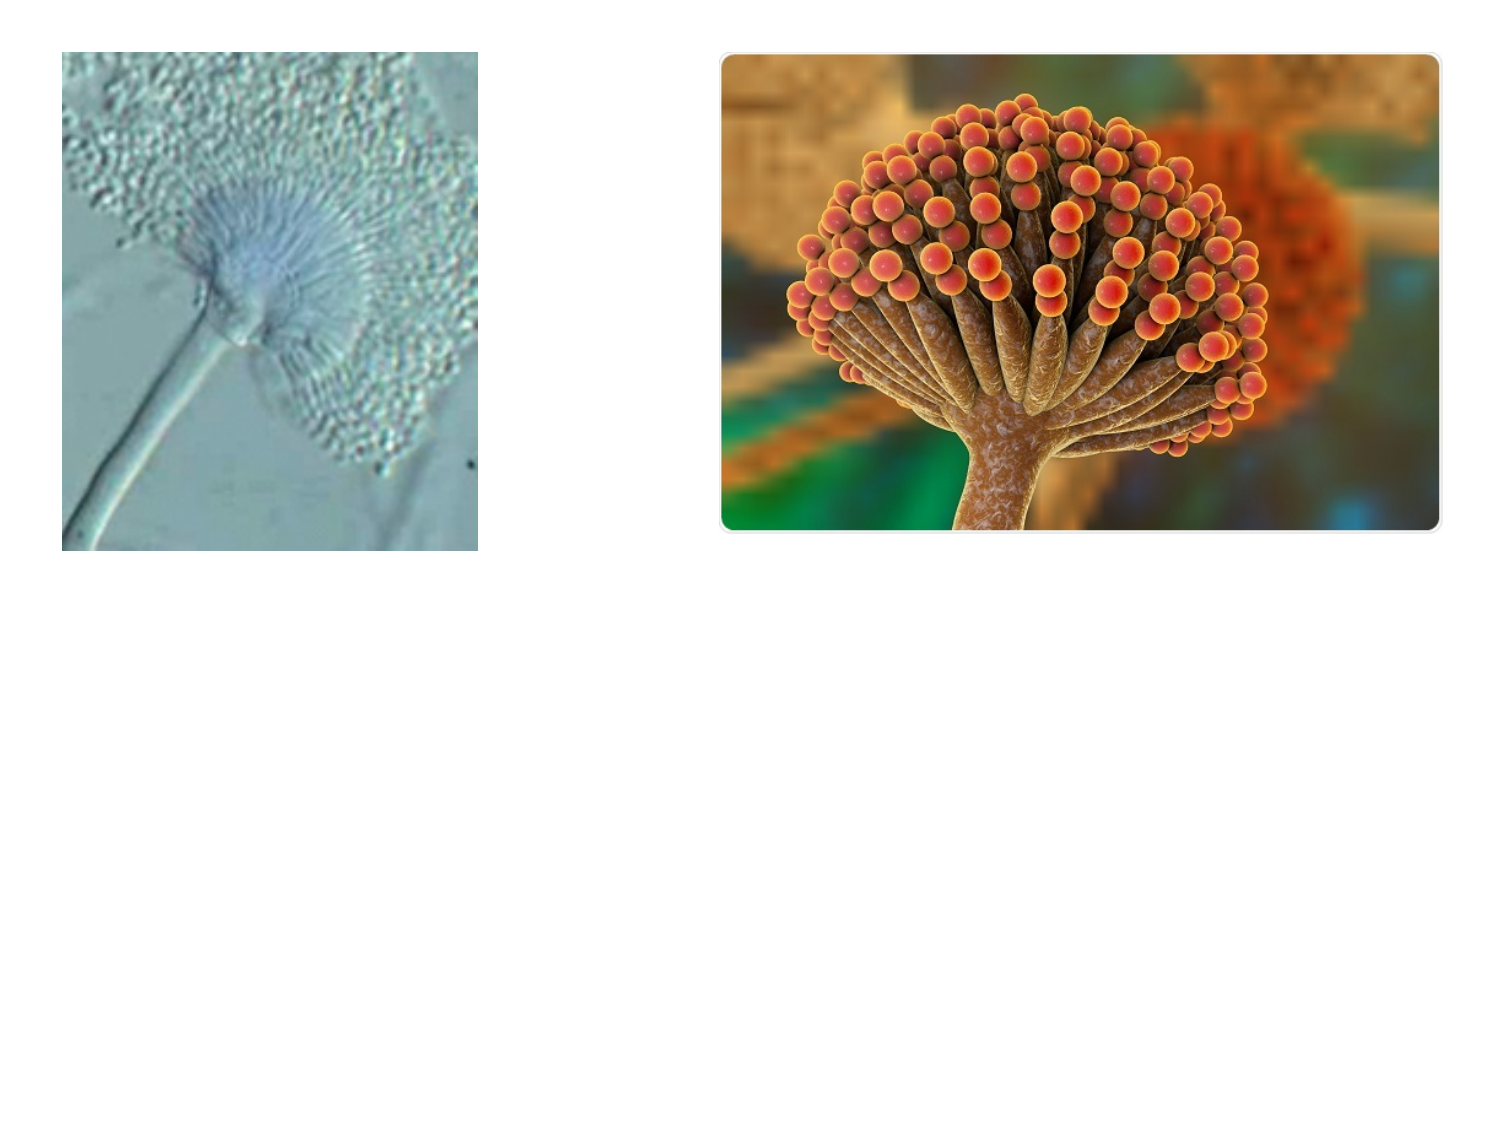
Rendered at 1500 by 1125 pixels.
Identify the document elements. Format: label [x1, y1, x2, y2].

picture [62, 51, 478, 551]
picture [719, 51, 1443, 534]
